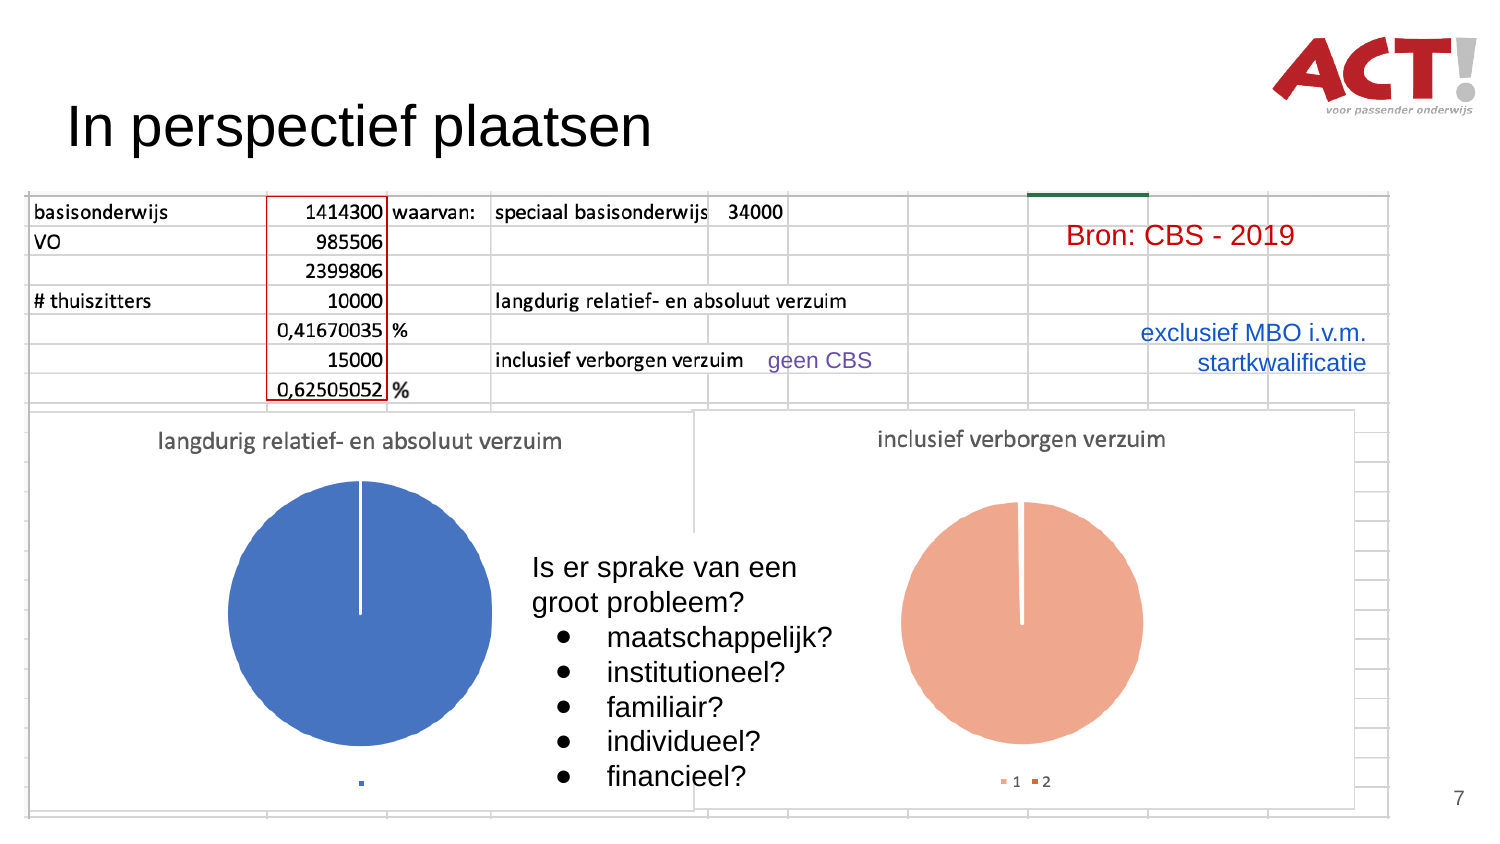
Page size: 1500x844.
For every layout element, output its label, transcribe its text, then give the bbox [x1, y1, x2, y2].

title In perspectief plaatsen [51, 72, 1449, 167]
picture [24, 191, 1390, 819]
picture [1268, 21, 1480, 116]
slide_number 7 [1389, 764, 1480, 830]
